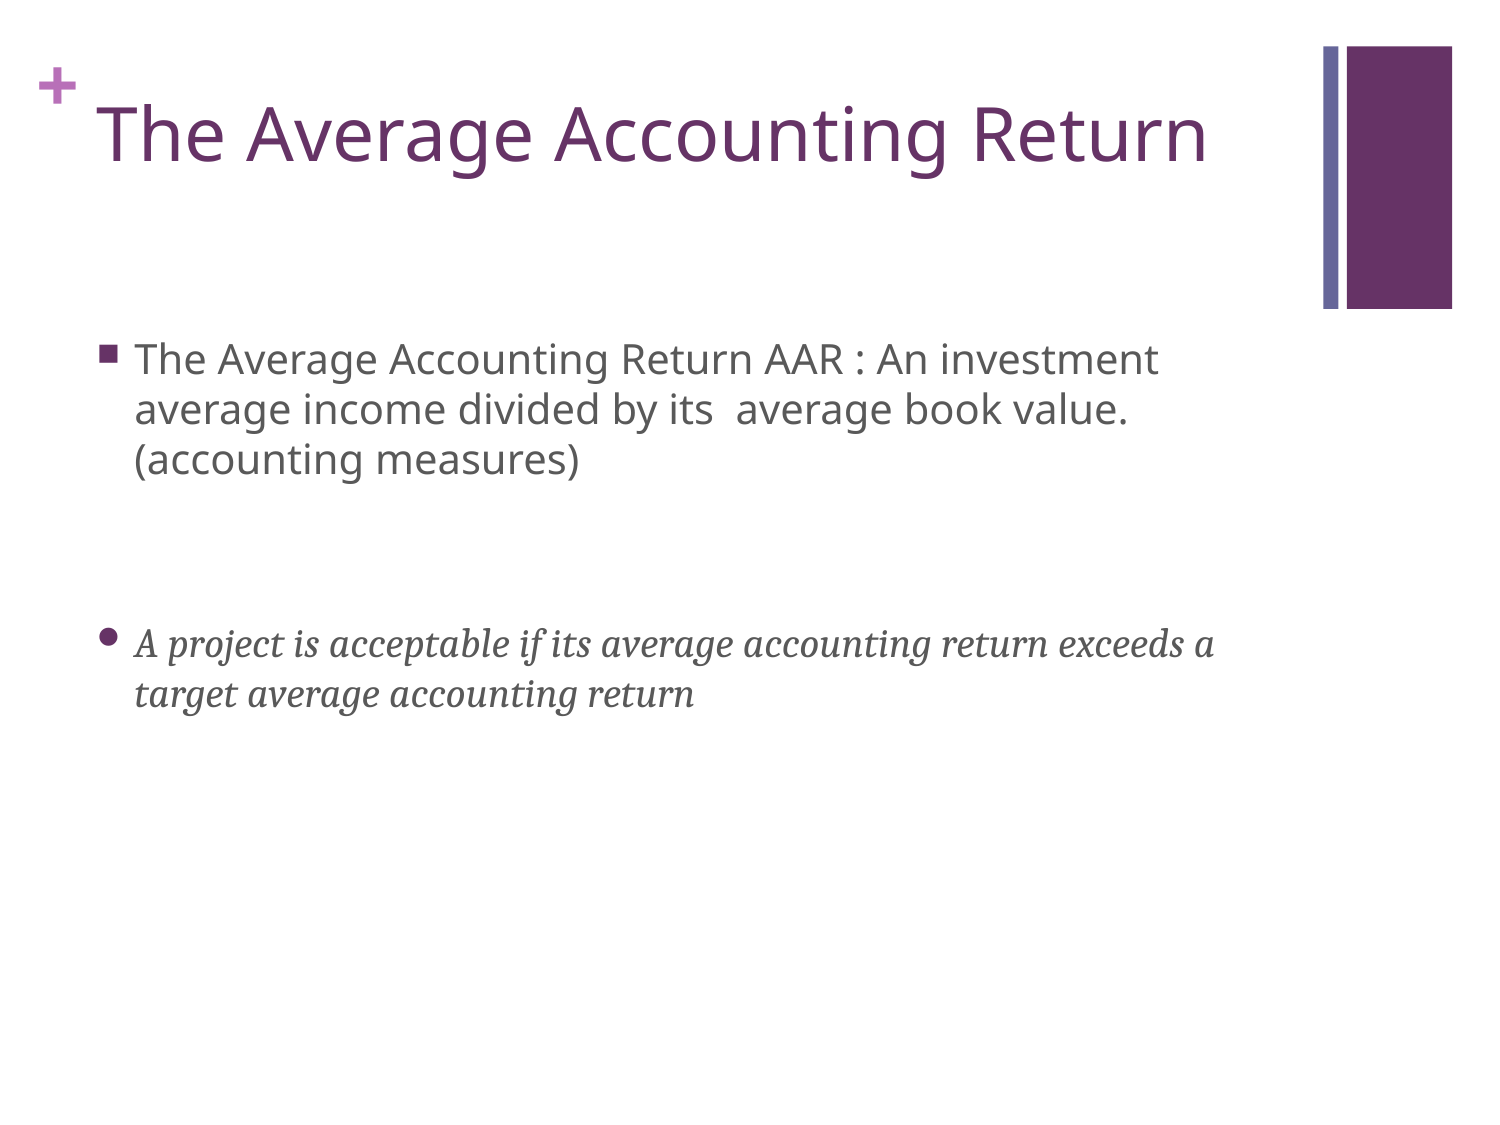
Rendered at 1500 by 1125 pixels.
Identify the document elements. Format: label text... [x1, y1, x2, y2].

title The Average Accounting Return [81, 79, 1322, 263]
list The Average Accounting Return AAR : An investment average income divided by its average book value. (accounting measures) A project is acceptable if its average accounting return exceeds a target average accounting return [81, 324, 1322, 1005]
